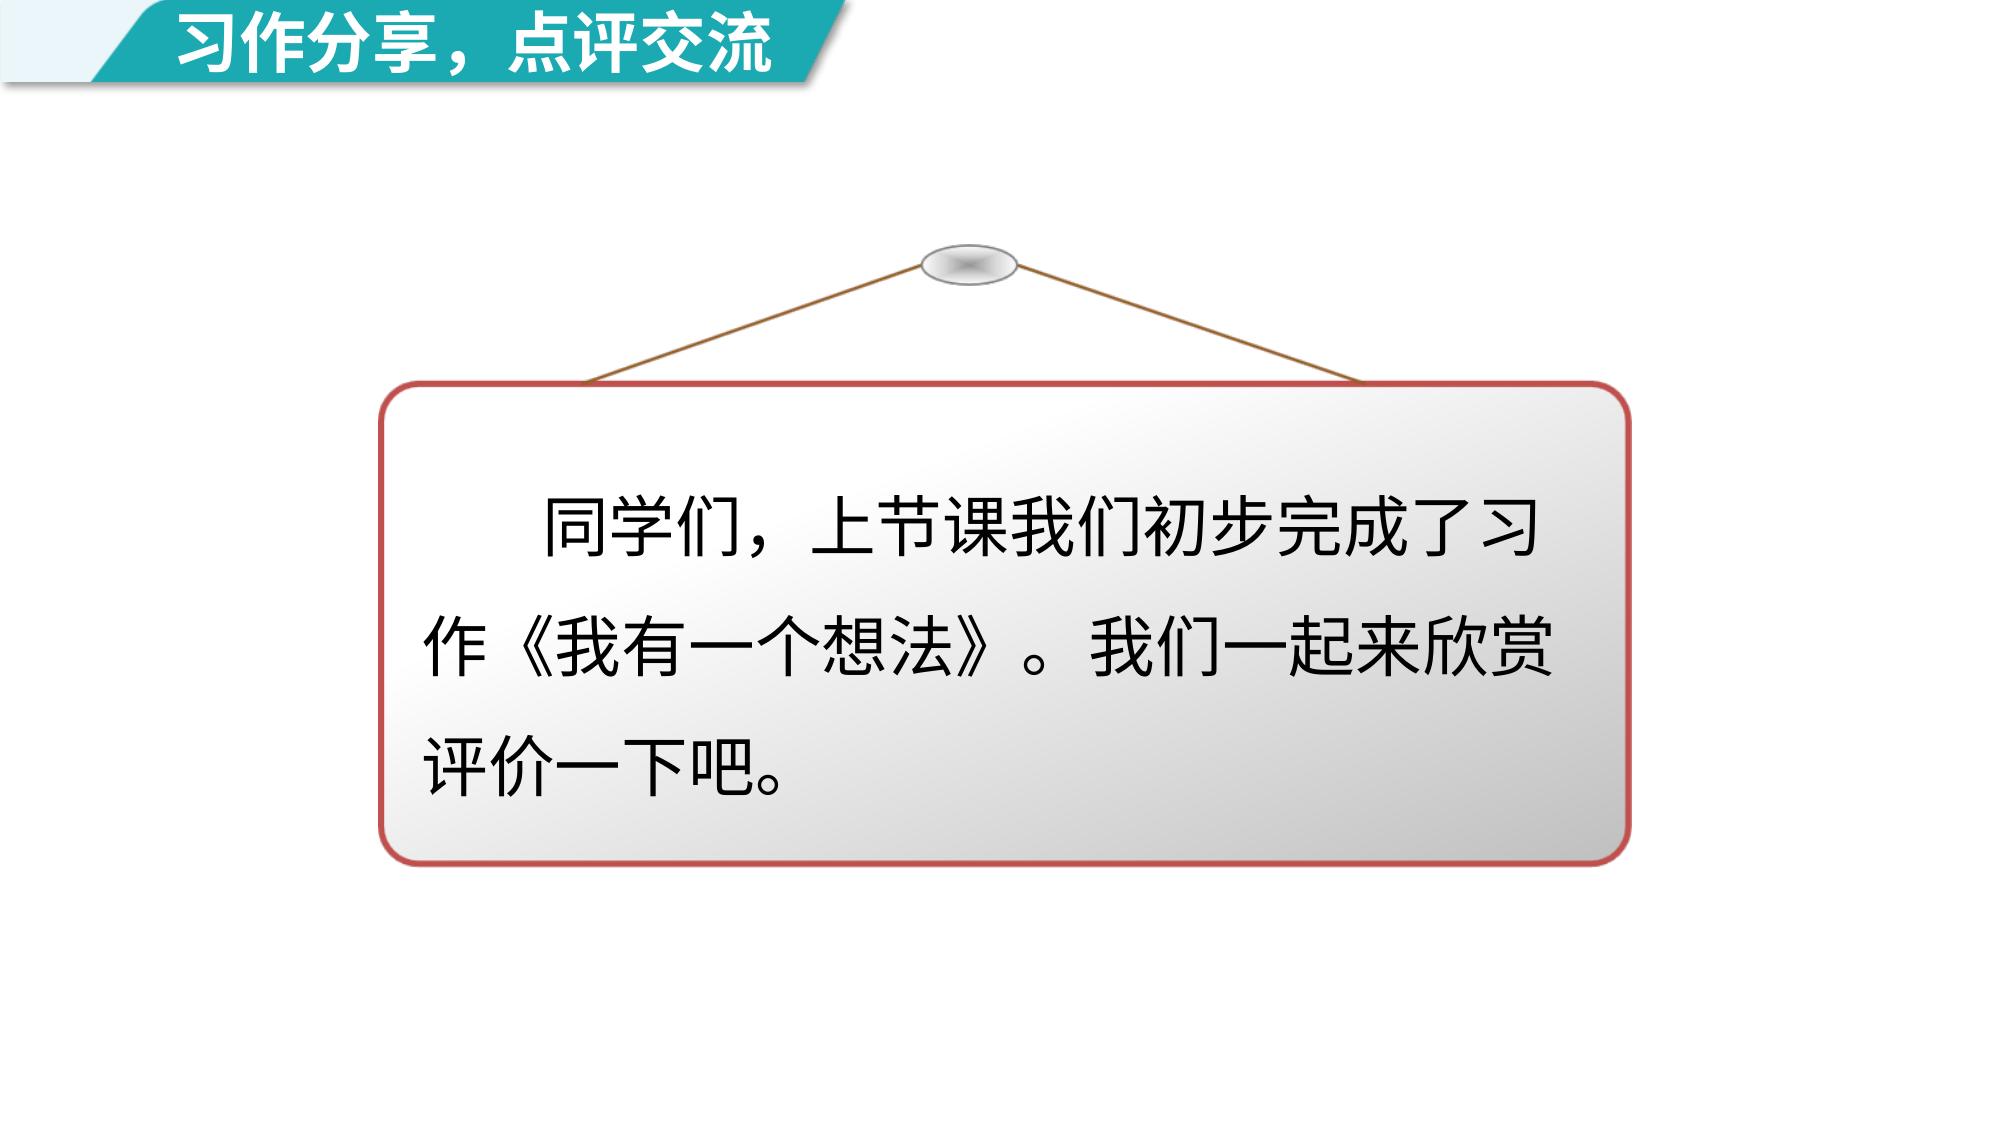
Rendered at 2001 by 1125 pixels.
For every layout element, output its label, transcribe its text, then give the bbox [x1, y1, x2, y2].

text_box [378, 242, 1632, 868]
picture [1, 0, 865, 82]
text_box 习作分享，点评交流 [157, 82, 789, 89]
